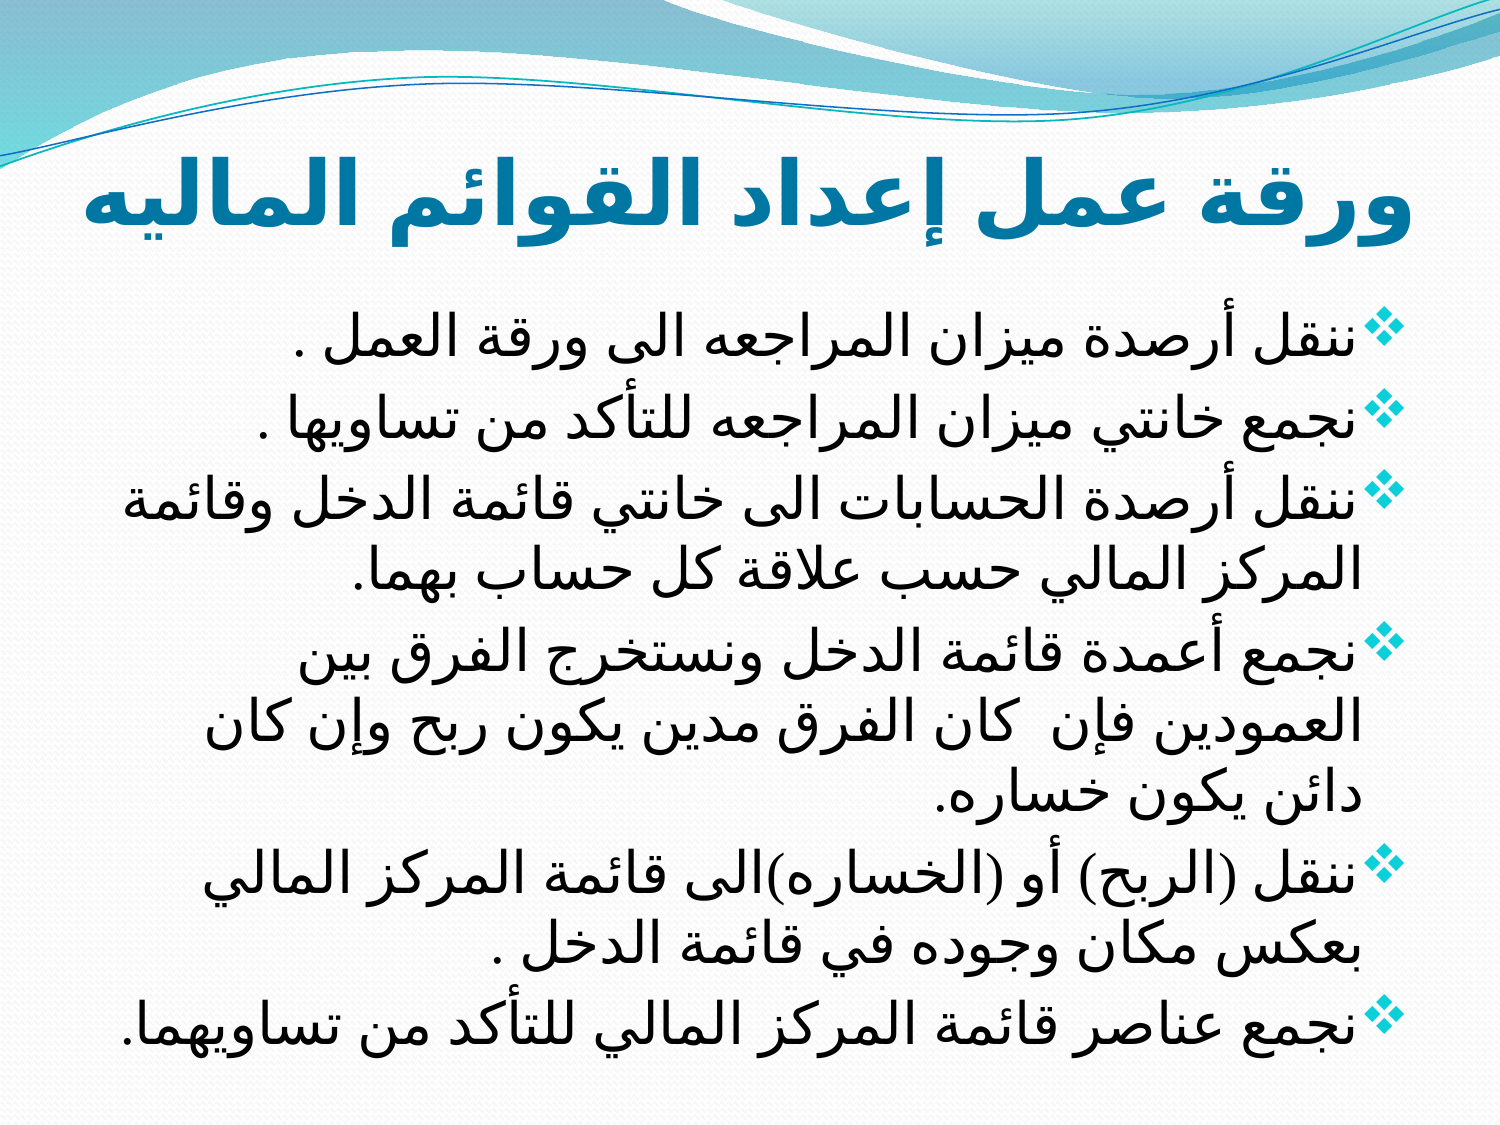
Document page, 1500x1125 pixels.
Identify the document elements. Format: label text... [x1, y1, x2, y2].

list ننقل أرصدة ميزان المراجعه الى ورقة العمل . نجمع خانتي ميزان المراجعه للتأكد من تساويها . ننقل أرصدة الحسابات الى خانتي قائمة الدخل وقائمة المركز المالي حسب علاقة كل حساب بهما. نجمع أعمدة قائمة الدخل ونستخرج الفرق بين العمودين فإن كان الفرق مدين يكون ربح وإن كان دائن يكون خساره. ننقل (الربح) أو (الخساره)الى قائمة المركز المالي بعكس مكان وجوده في قائمة الدخل . نجمع عناصر قائمة المركز المالي للتأكد من تساويهما. [75, 290, 1425, 1038]
title ورقة عمل إعداد القوائم الماليه [75, 115, 1425, 244]
